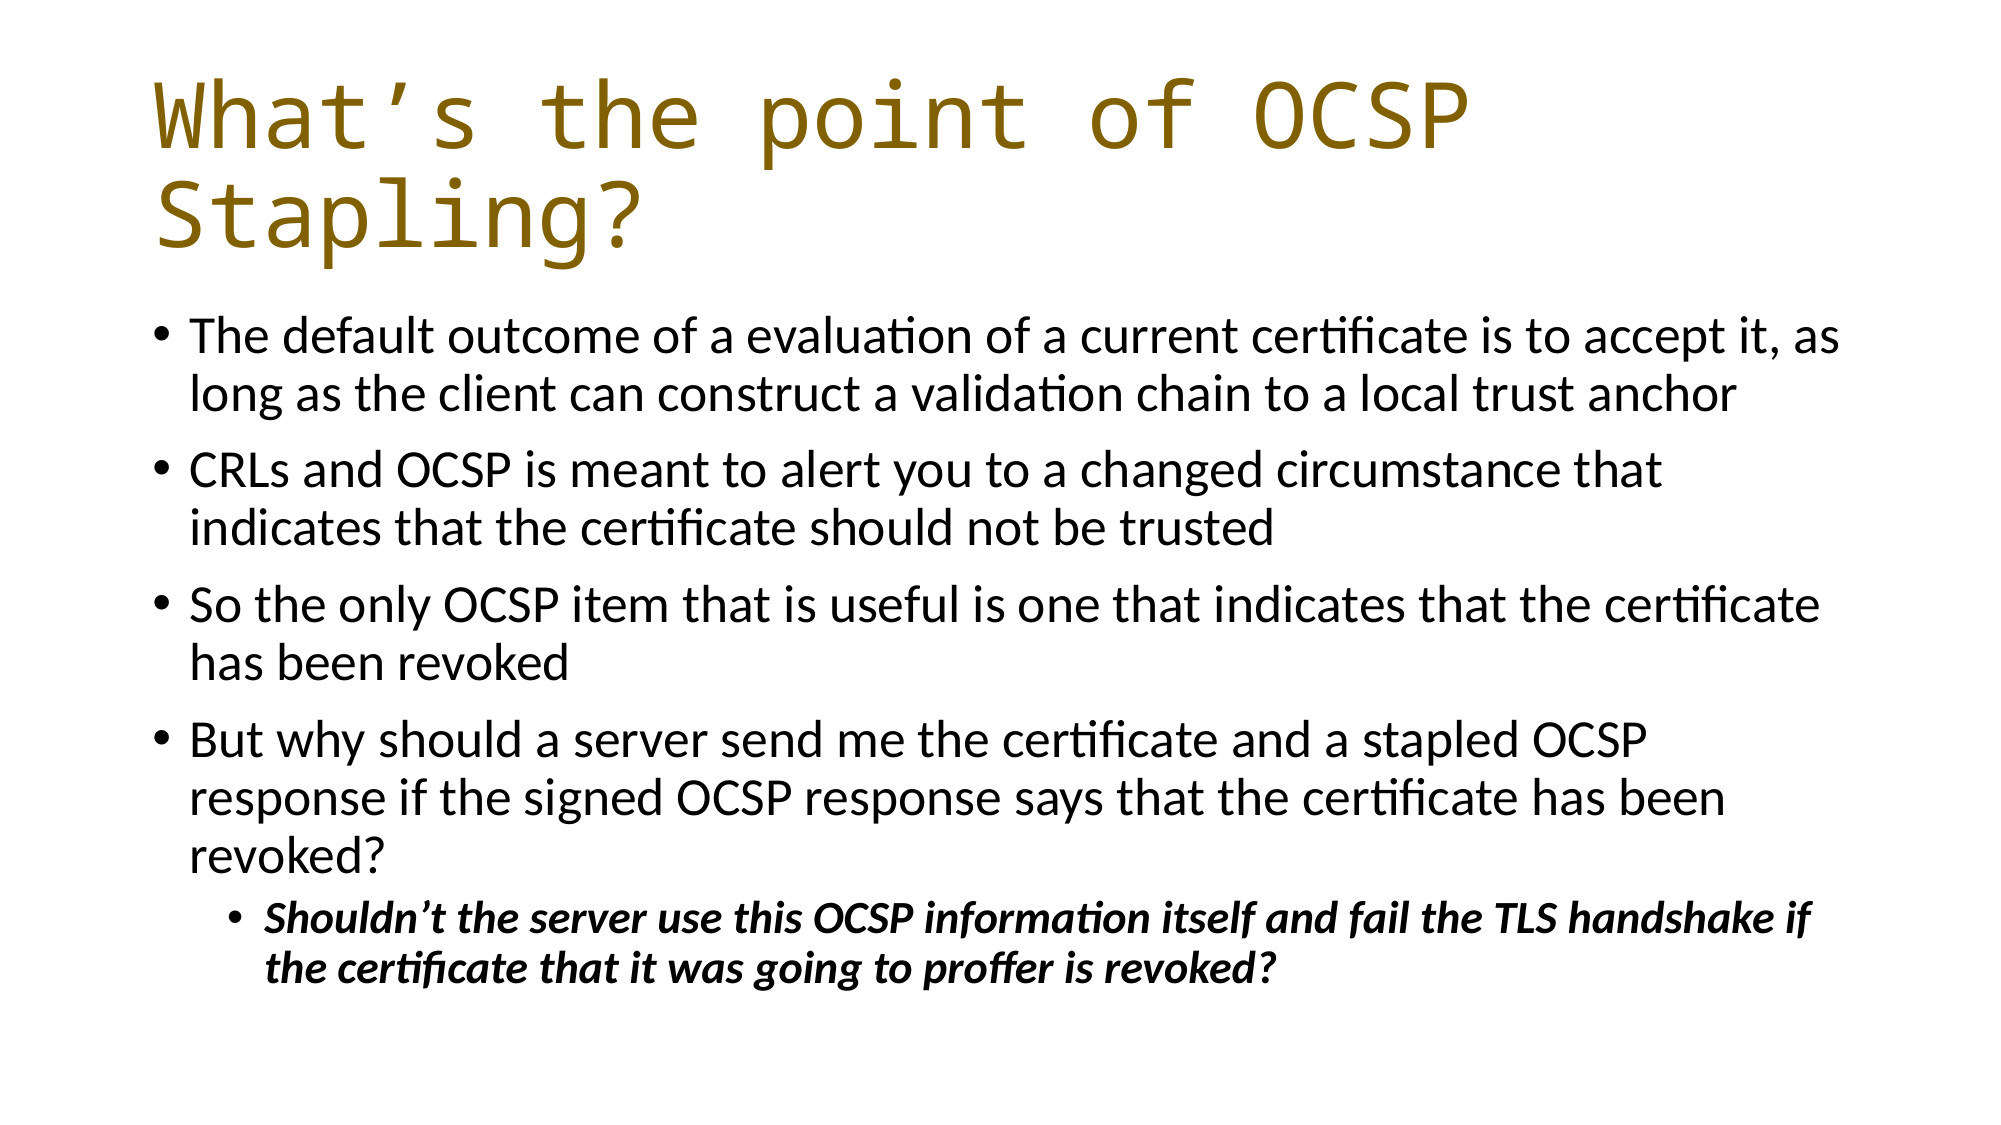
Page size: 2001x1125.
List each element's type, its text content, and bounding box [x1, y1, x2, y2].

title What’s the point of OCSP Stapling? [137, 59, 1863, 278]
list The default outcome of a evaluation of a current certificate is to accept it, as long as the client can construct a validation chain to a local trust anchor CRLs and OCSP is meant to alert you to a changed circumstance that indicates that the certificate should not be trusted So the only OCSP item that is useful is one that indicates that the certificate has been revoked But why should a server send me the certificate and a stapled OCSP response if the signed OCSP response says that the certificate has been revoked? Shouldn’t the server use this OCSP information itself and fail the TLS handshake if the certificate that it was going to proffer is revoked? [137, 299, 1863, 1014]
